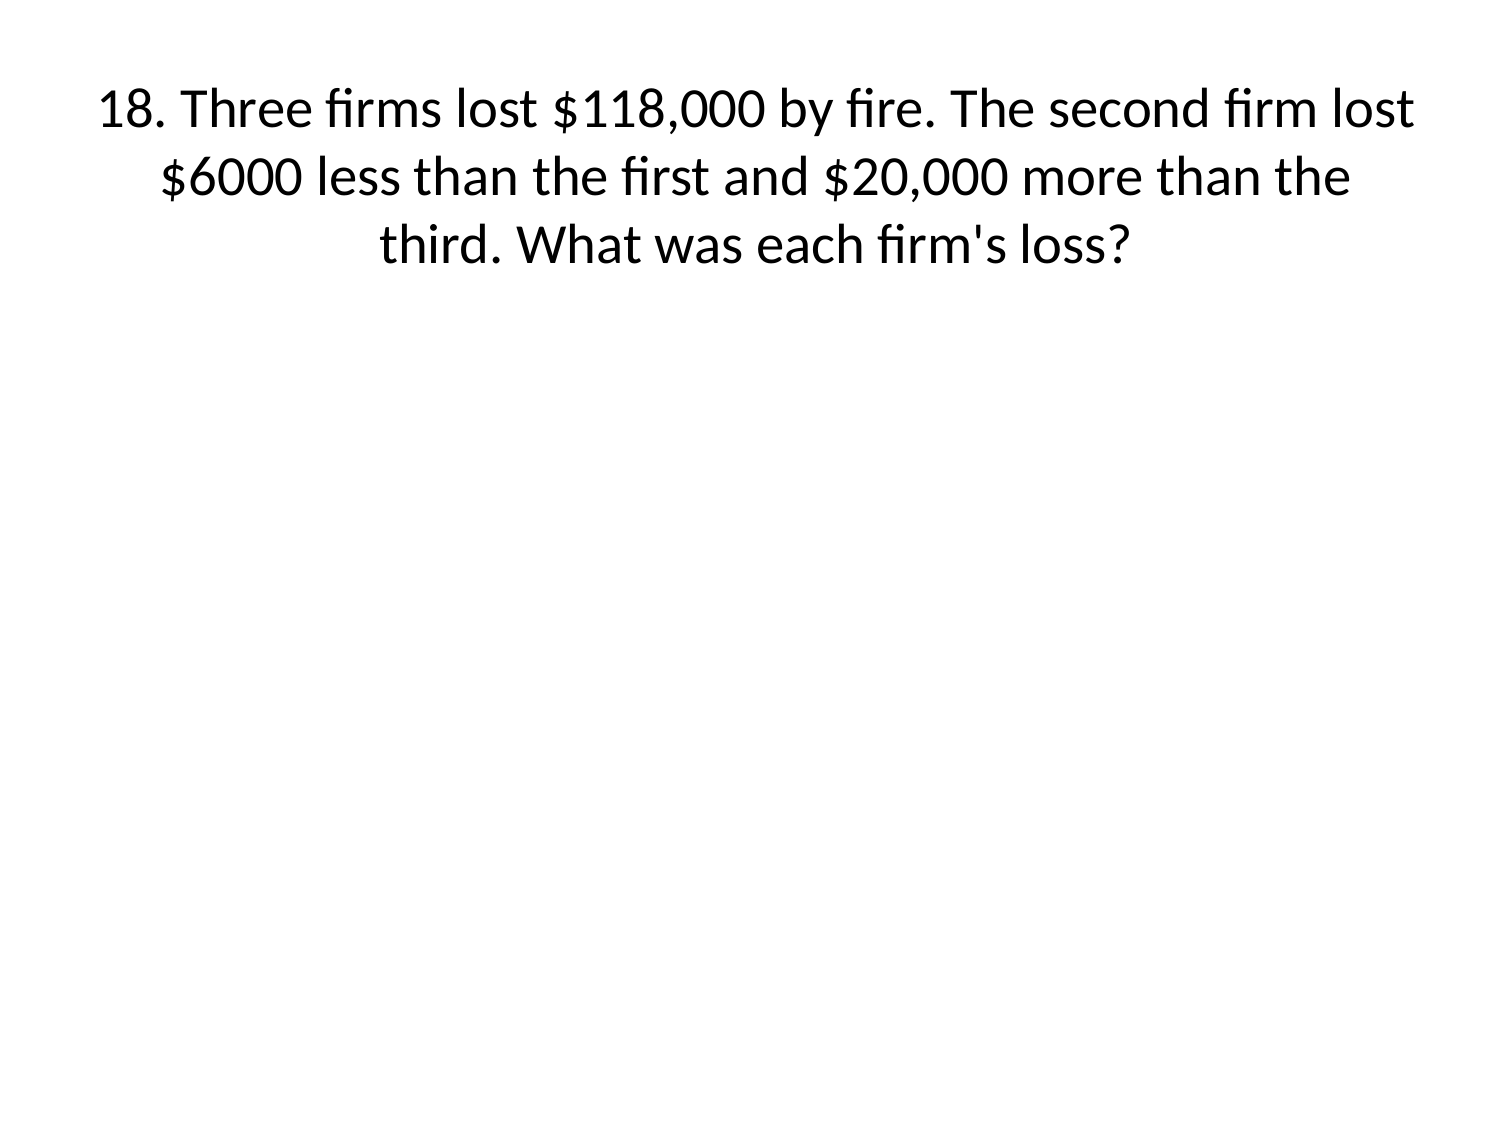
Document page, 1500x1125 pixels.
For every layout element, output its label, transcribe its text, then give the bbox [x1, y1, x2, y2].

title 18. Three firms lost $118,000 by fire. The second firm lost $6000 less than the first and $20,000 more than the third. What was each firm's loss? [75, 45, 1438, 300]
